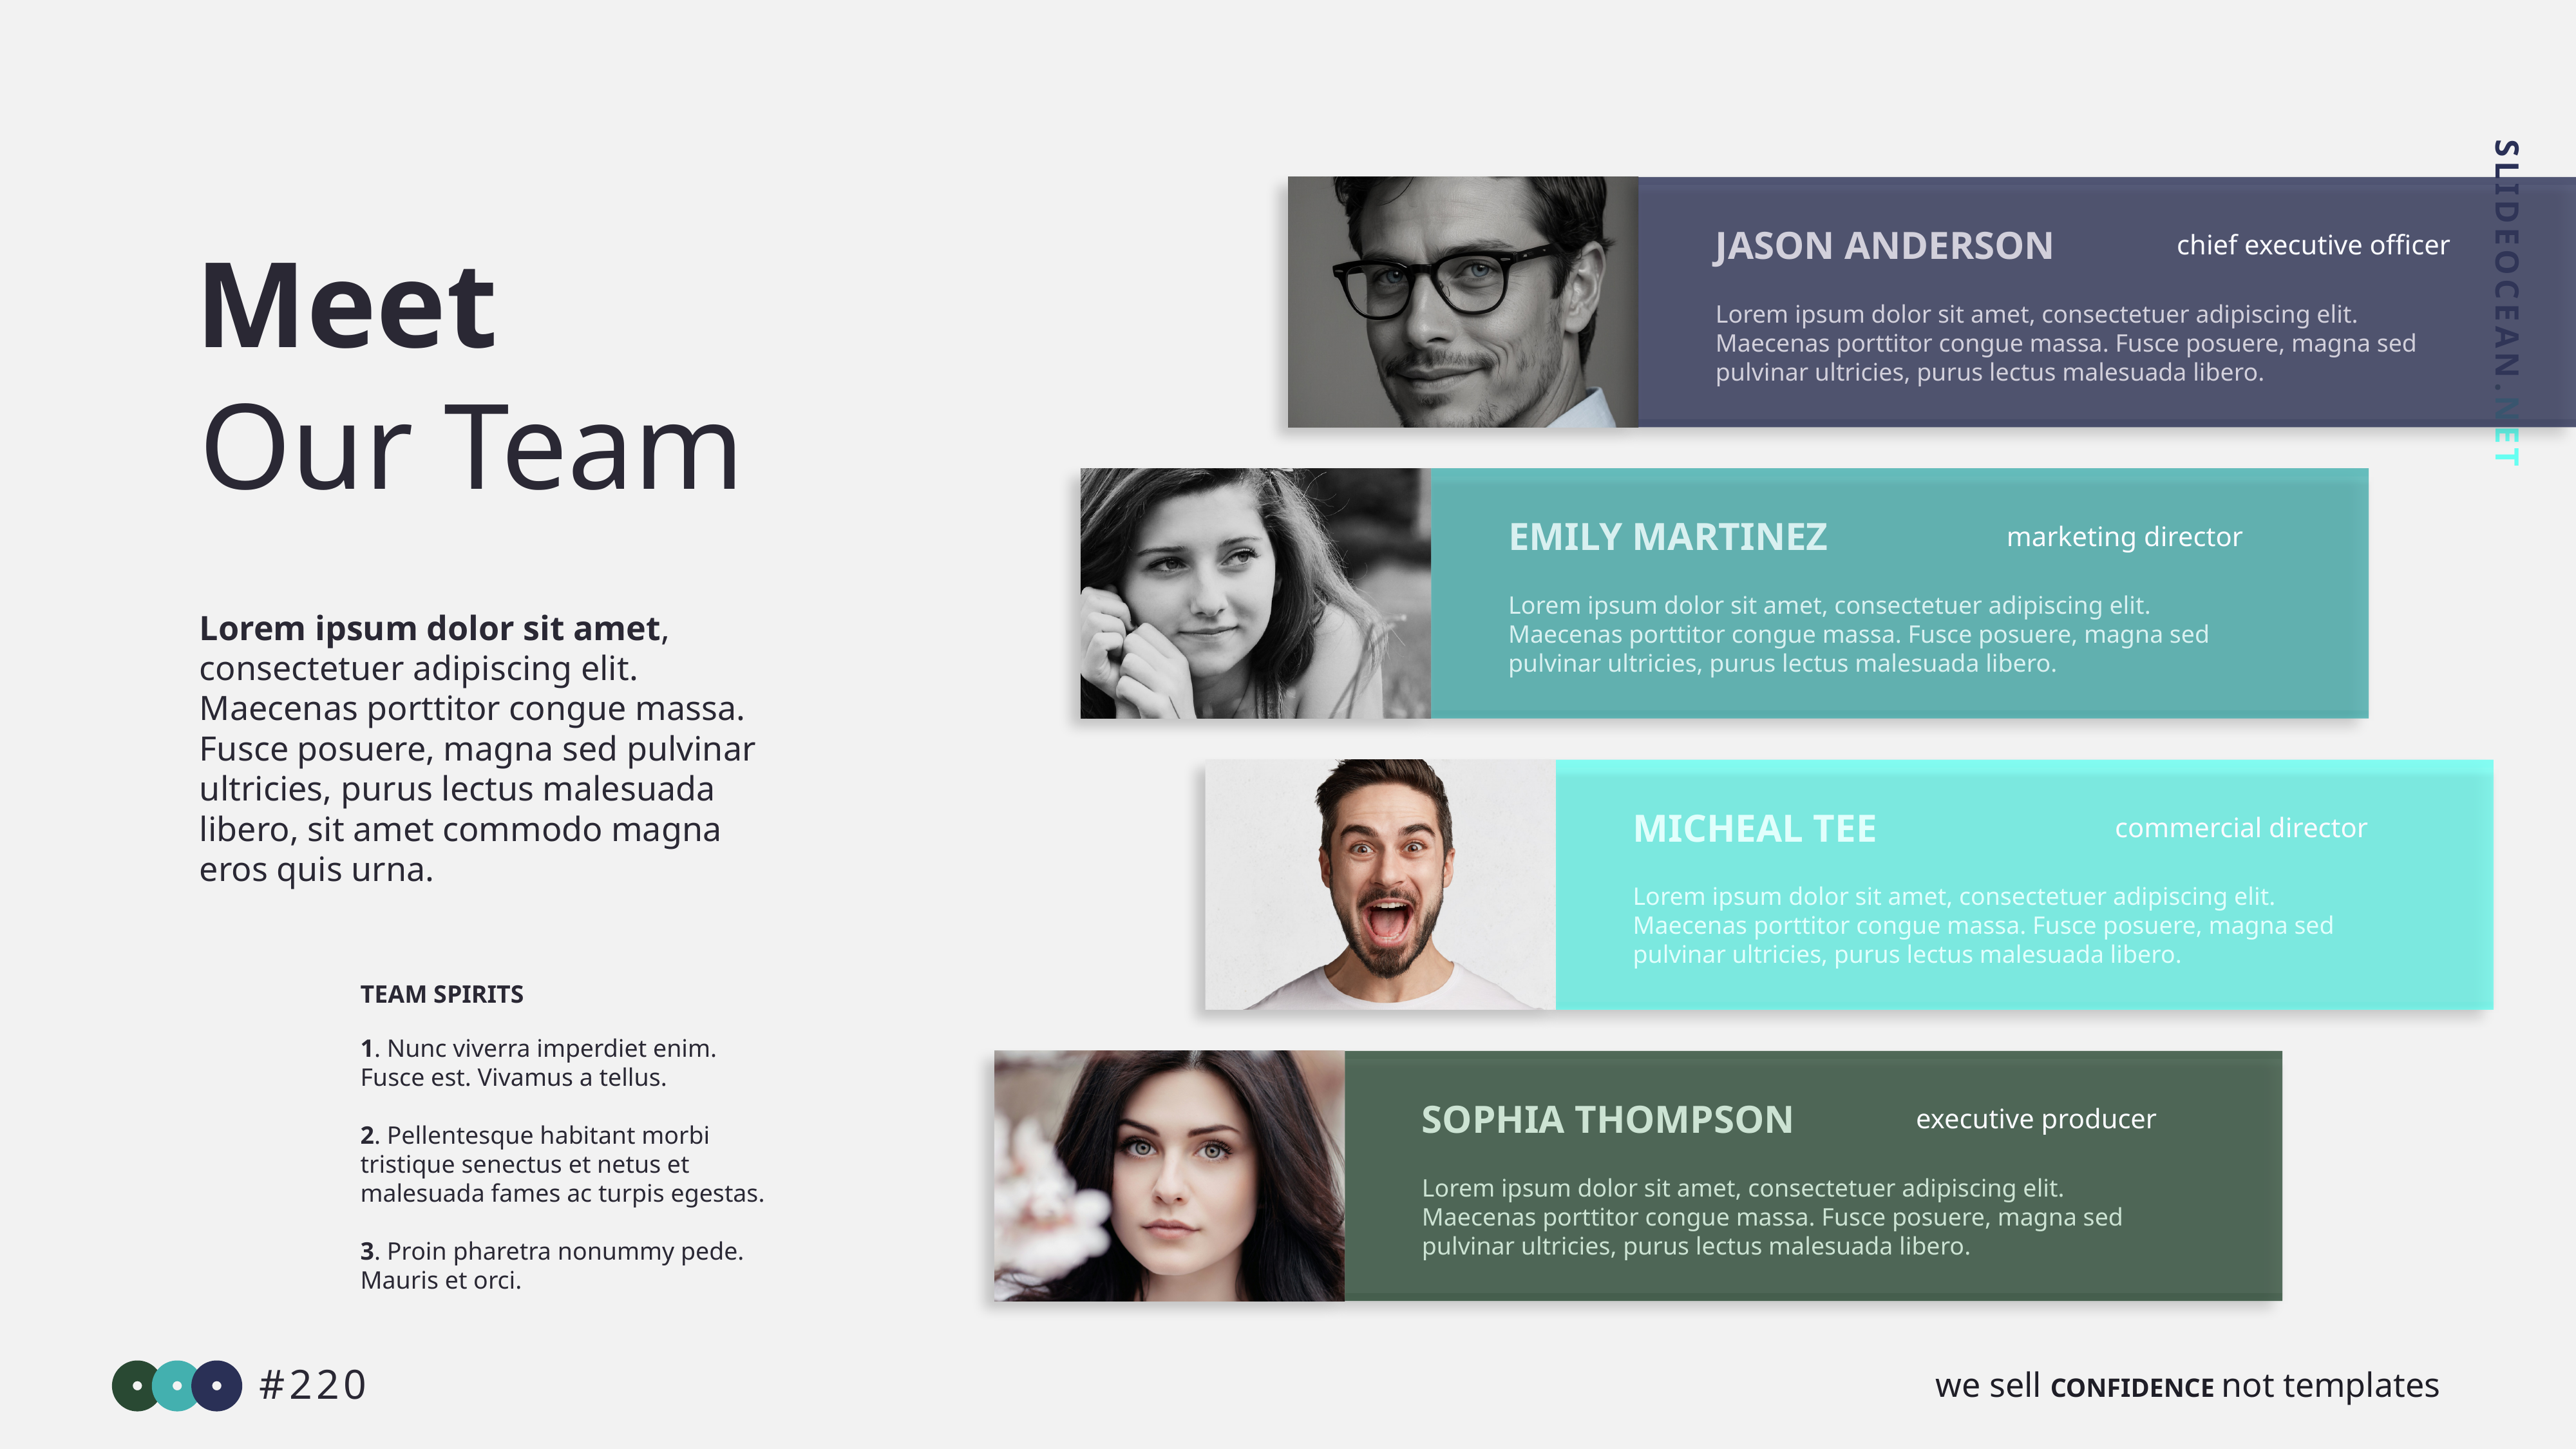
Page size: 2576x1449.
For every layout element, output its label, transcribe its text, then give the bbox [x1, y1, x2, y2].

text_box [1498, 507, 2253, 683]
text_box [1557, 759, 2494, 1010]
text_box TEAM SPIRITS [350, 974, 783, 1013]
picture [1080, 468, 1432, 719]
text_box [1623, 799, 2378, 974]
text_box 1. Nunc viverra imperdiet enim. Fusce est. Vivamus a tellus. 2. Pellentesque habitant morbi tristique senectus et netus et malesuada fames ac turpis egestas. 3. Proin pharetra nonummy pede. Mauris et orci. [350, 1028, 783, 1298]
text_box #220 [259, 1359, 402, 1408]
picture [1205, 759, 1557, 1010]
picture [994, 1050, 1345, 1302]
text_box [1412, 1090, 2167, 1266]
text_box Our Team [190, 366, 754, 518]
text_box Meet [186, 225, 507, 376]
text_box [1705, 216, 2461, 392]
text_box Lorem ipsum dolor sit amet, consectetuer adipiscing elit. Maecenas porttitor congue massa. Fusce posuere, magna sed pulvinar ultricies, purus lectus malesuada libero, sit amet commodo magna eros quis urna. [190, 601, 783, 893]
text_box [1345, 1050, 2283, 1302]
text_box we sell CONFIDENCE not templates [1926, 1359, 2450, 1409]
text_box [1432, 468, 2369, 719]
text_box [1638, 176, 2576, 428]
picture [1287, 176, 1638, 428]
